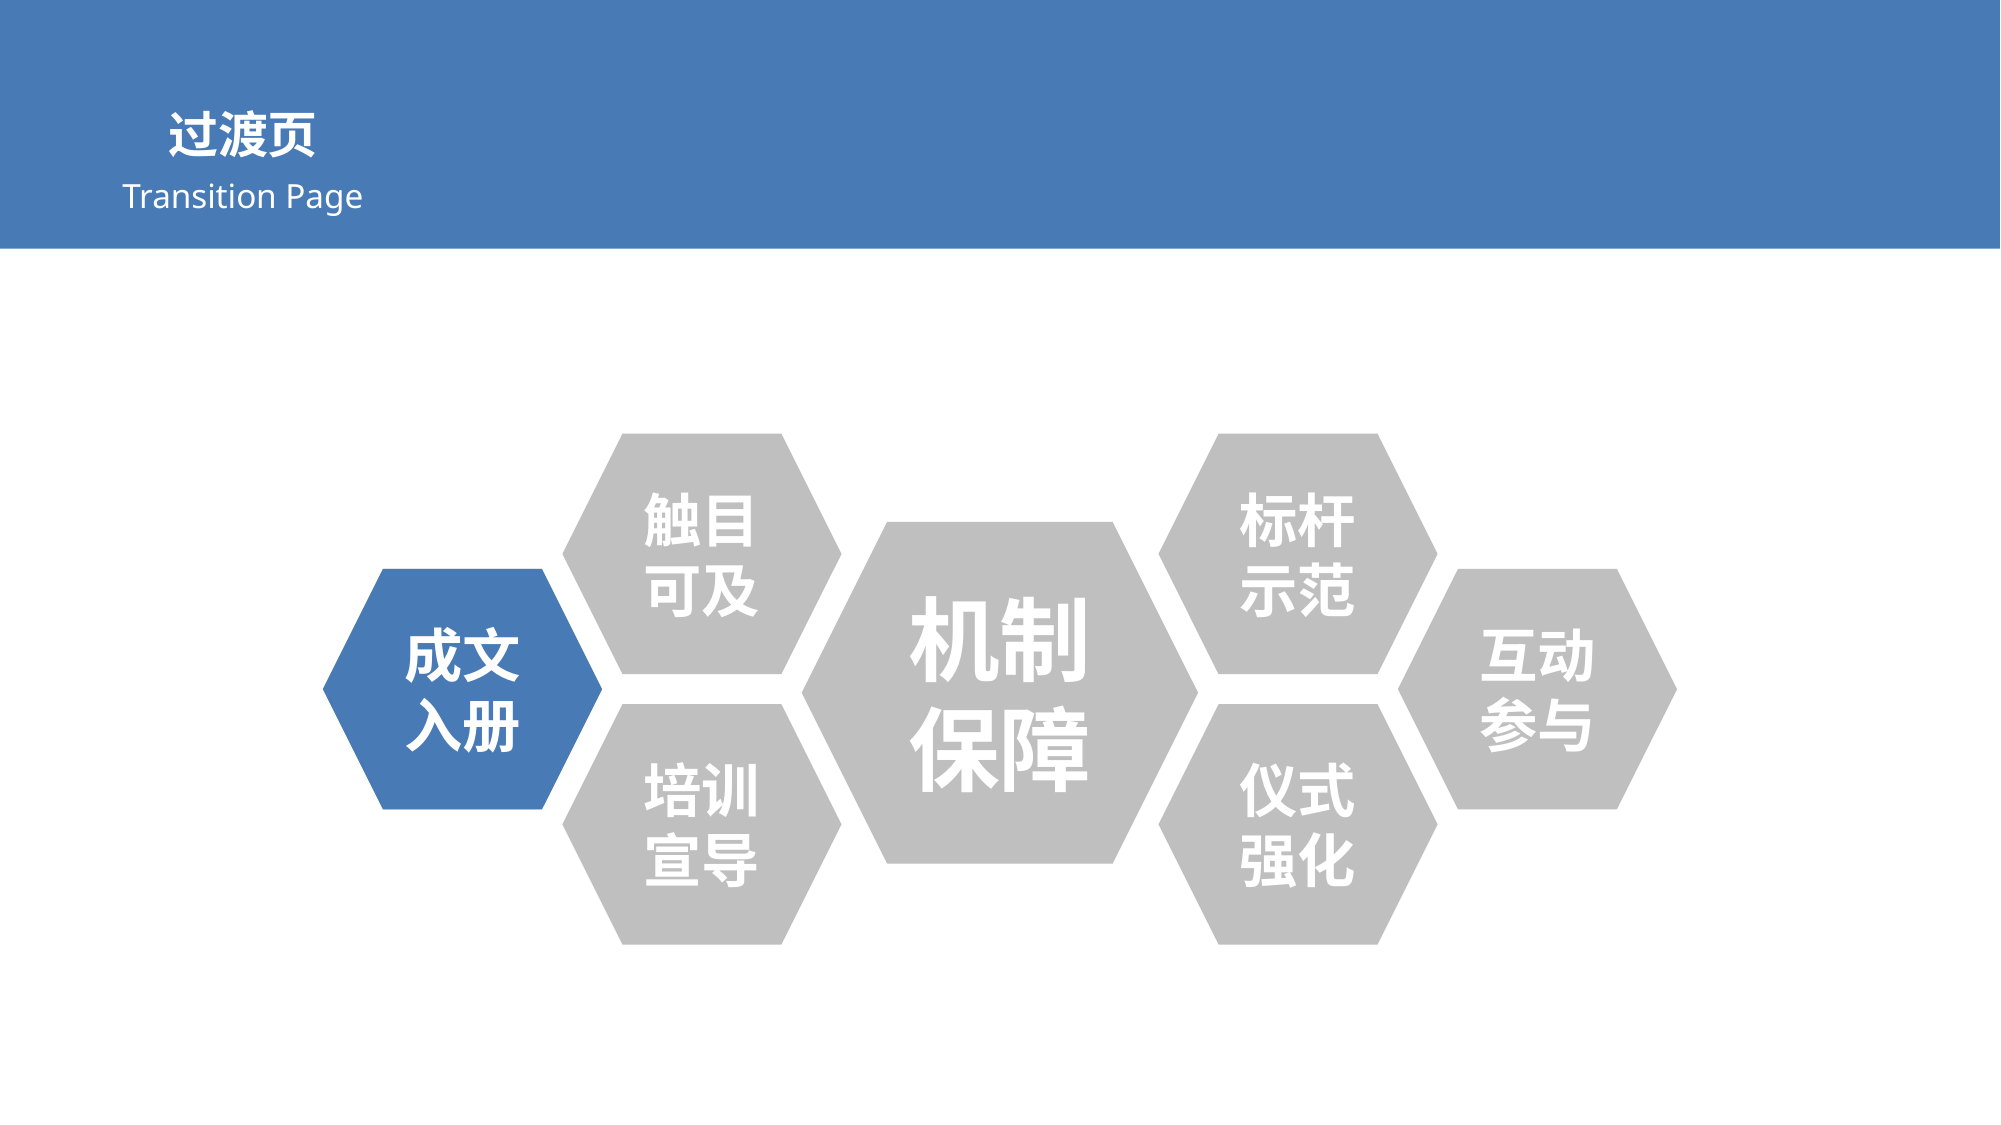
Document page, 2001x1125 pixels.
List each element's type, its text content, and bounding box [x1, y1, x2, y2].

text_box 成文 入册 [321, 567, 604, 811]
